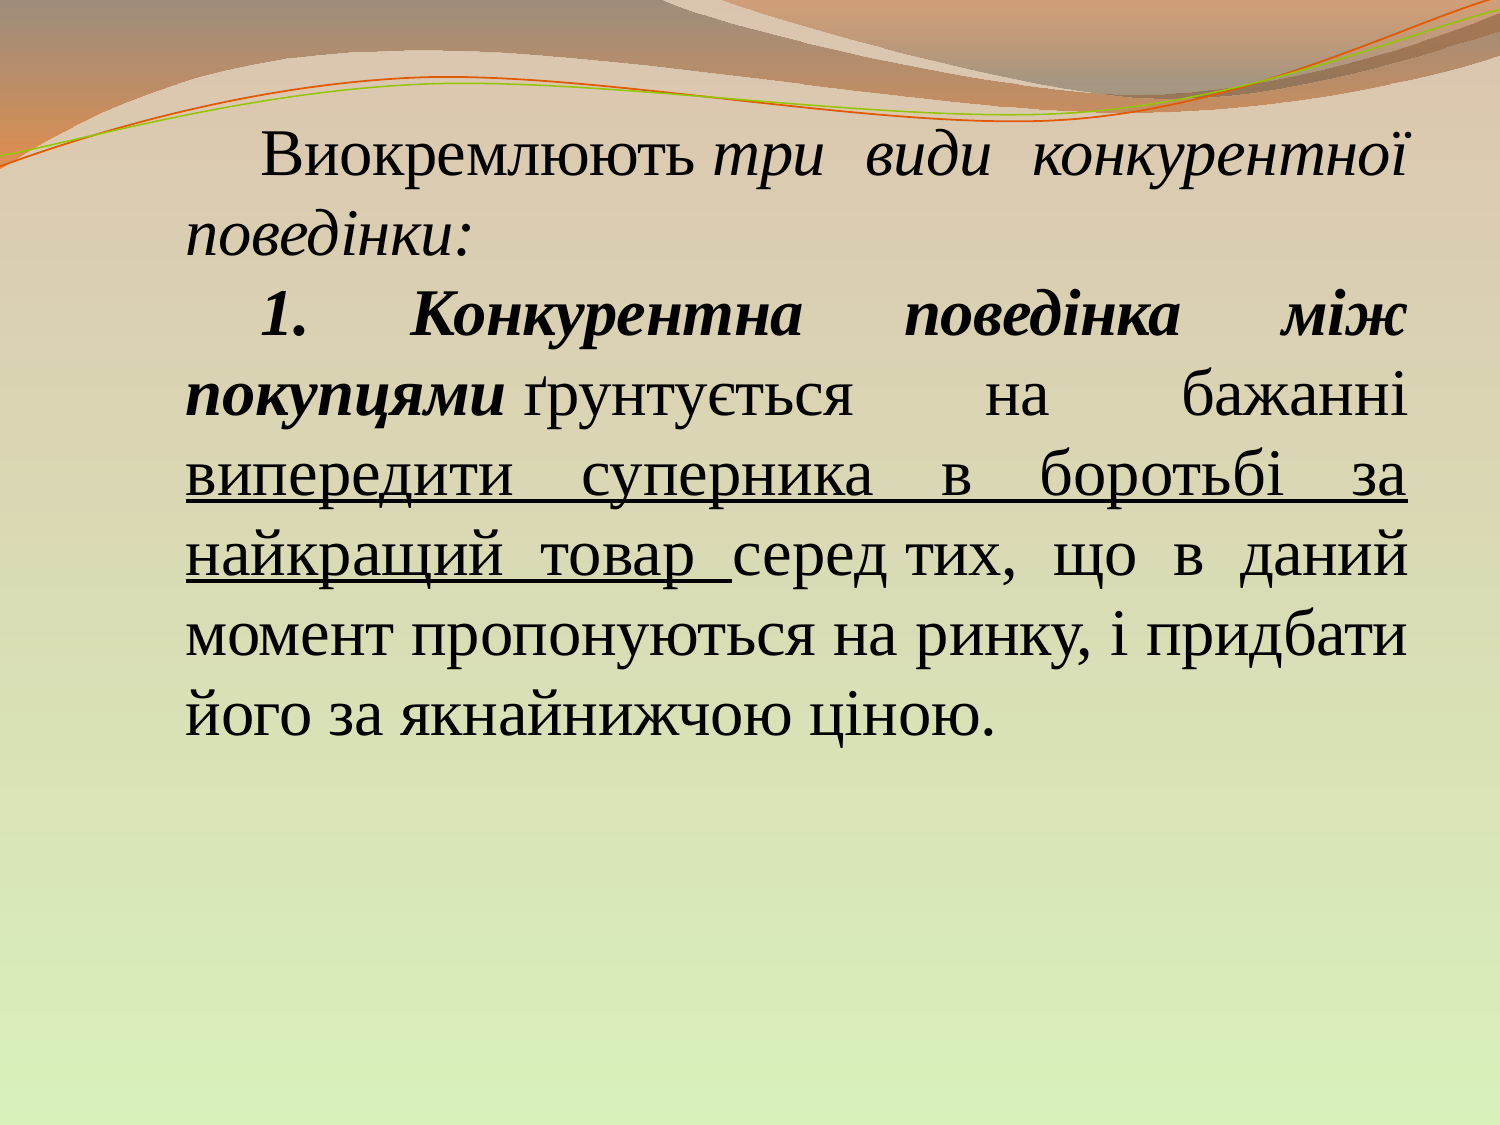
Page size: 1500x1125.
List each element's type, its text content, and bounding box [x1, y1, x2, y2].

text_box Виокремлюють три види конкурентної поведінки: 1. Конкурентна поведінка між покупцями ґрунтується на бажанні випередити суперника в боротьбі за найкращий товар серед тих, що в даний момент пропонуються на ринку, і придбати його за якнайнижчою ціною. [171, 101, 1424, 757]
